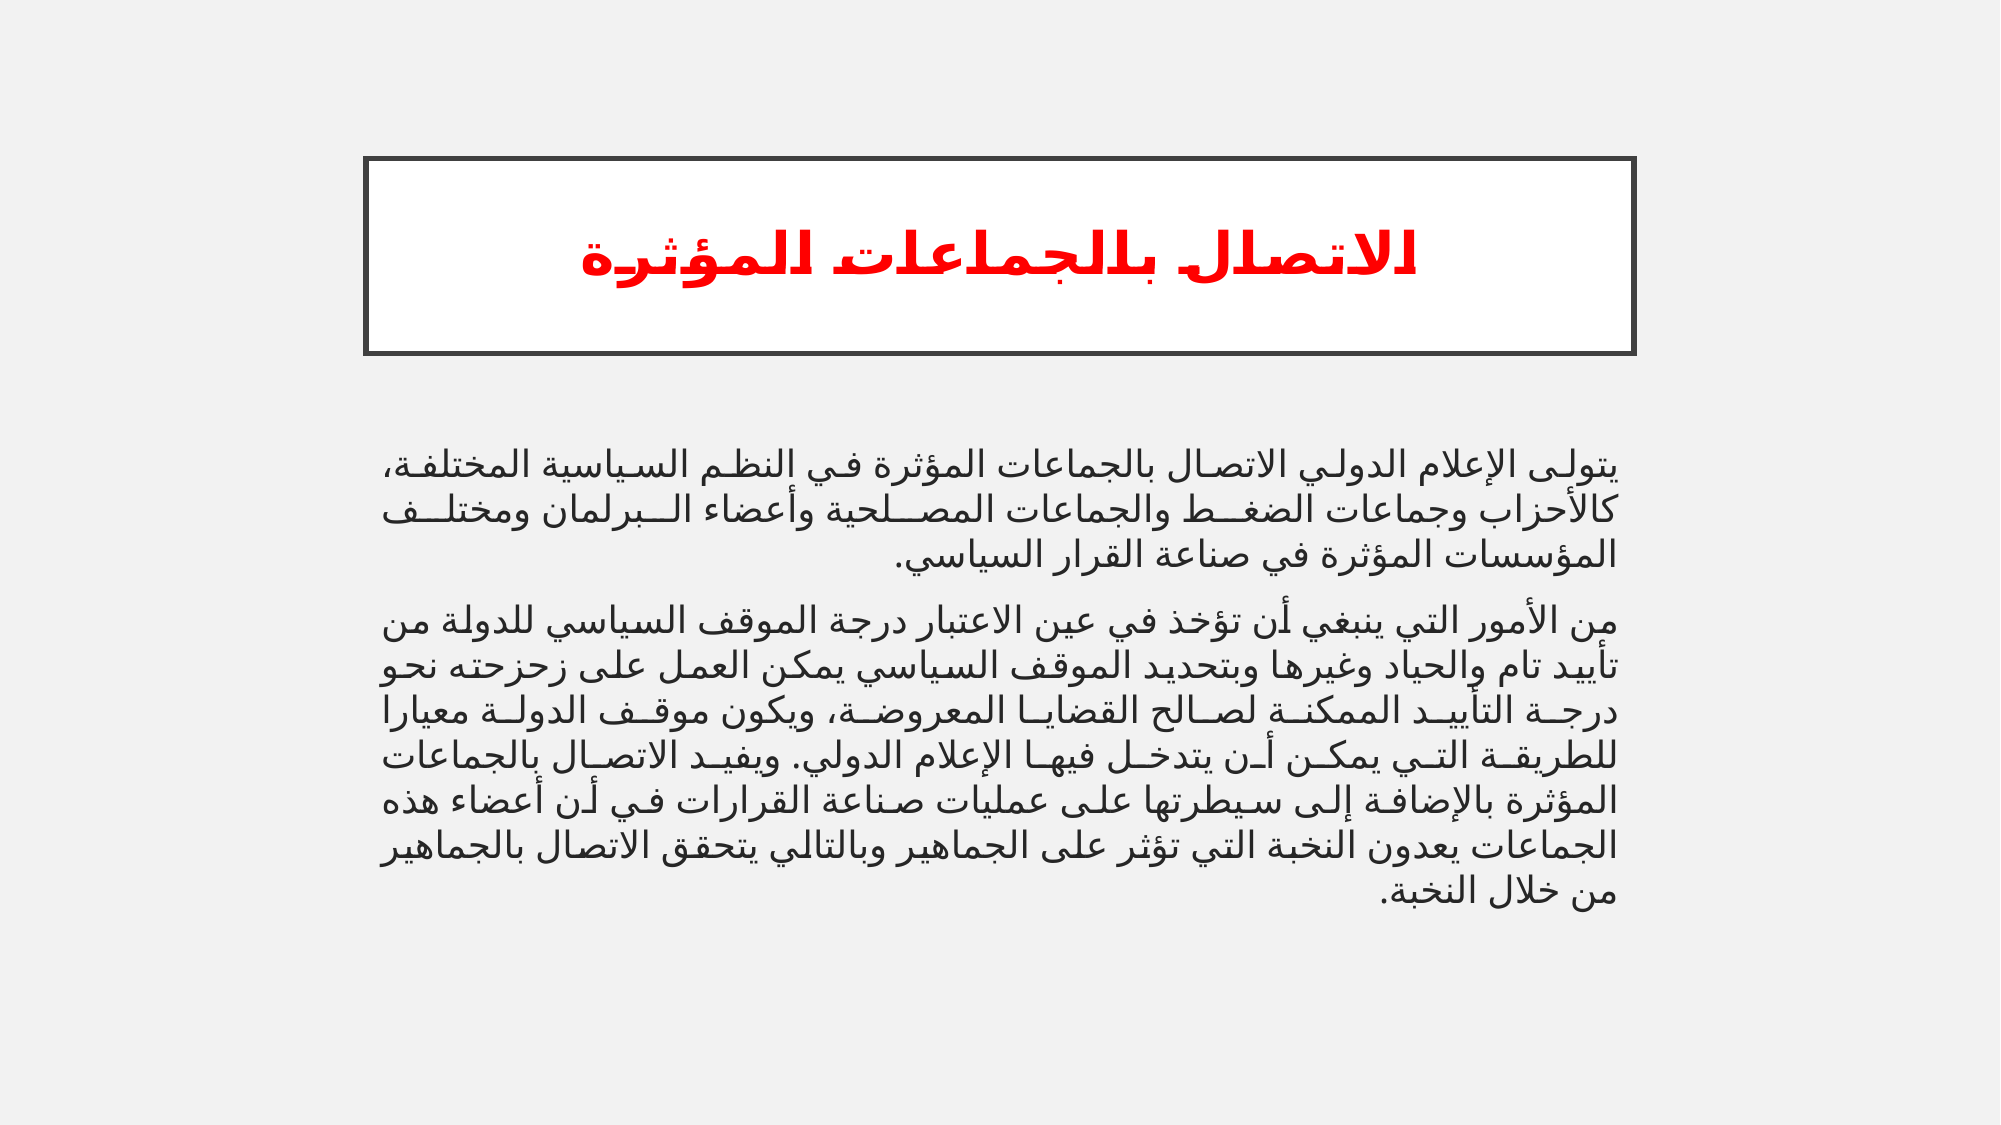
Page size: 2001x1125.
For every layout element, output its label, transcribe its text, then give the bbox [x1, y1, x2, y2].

title الاتصال بالجماعات المؤثرة [363, 156, 1637, 356]
list يتولى الإعلام الدولي الاتصال بالجماعات المؤثرة في النظم السياسية المختلفة، كالأحزاب وجماعات الضغط والجماعات المصلحية وأعضاء البرلمان ومختلف المؤسسات المؤثرة في صناعة القرار السياسي. من الأمور التي ينبغي أن تؤخذ في عين الاعتبار درجة الموقف السياسي للدولة من تأييد تام والحياد وغيرها وبتحديد الموقف السياسي يمكن العمل على زحزحته نحو درجة التأييد الممكنة لصالح القضايا المعروضة، ويكون موقف الدولة معيارا للطريقة التي يمكن أن يتدخل فيها الإعلام الدولي. ويفيد الاتصال بالجماعات المؤثرة بالإضافة إلى سيطرتها على عمليات صناعة القرارات في أن أعضاء هذه الجماعات يعدون النخبة التي تؤثر على الجماهير وبالتالي يتحقق الاتصال بالجماهير من خلال النخبة. [366, 432, 1634, 942]
